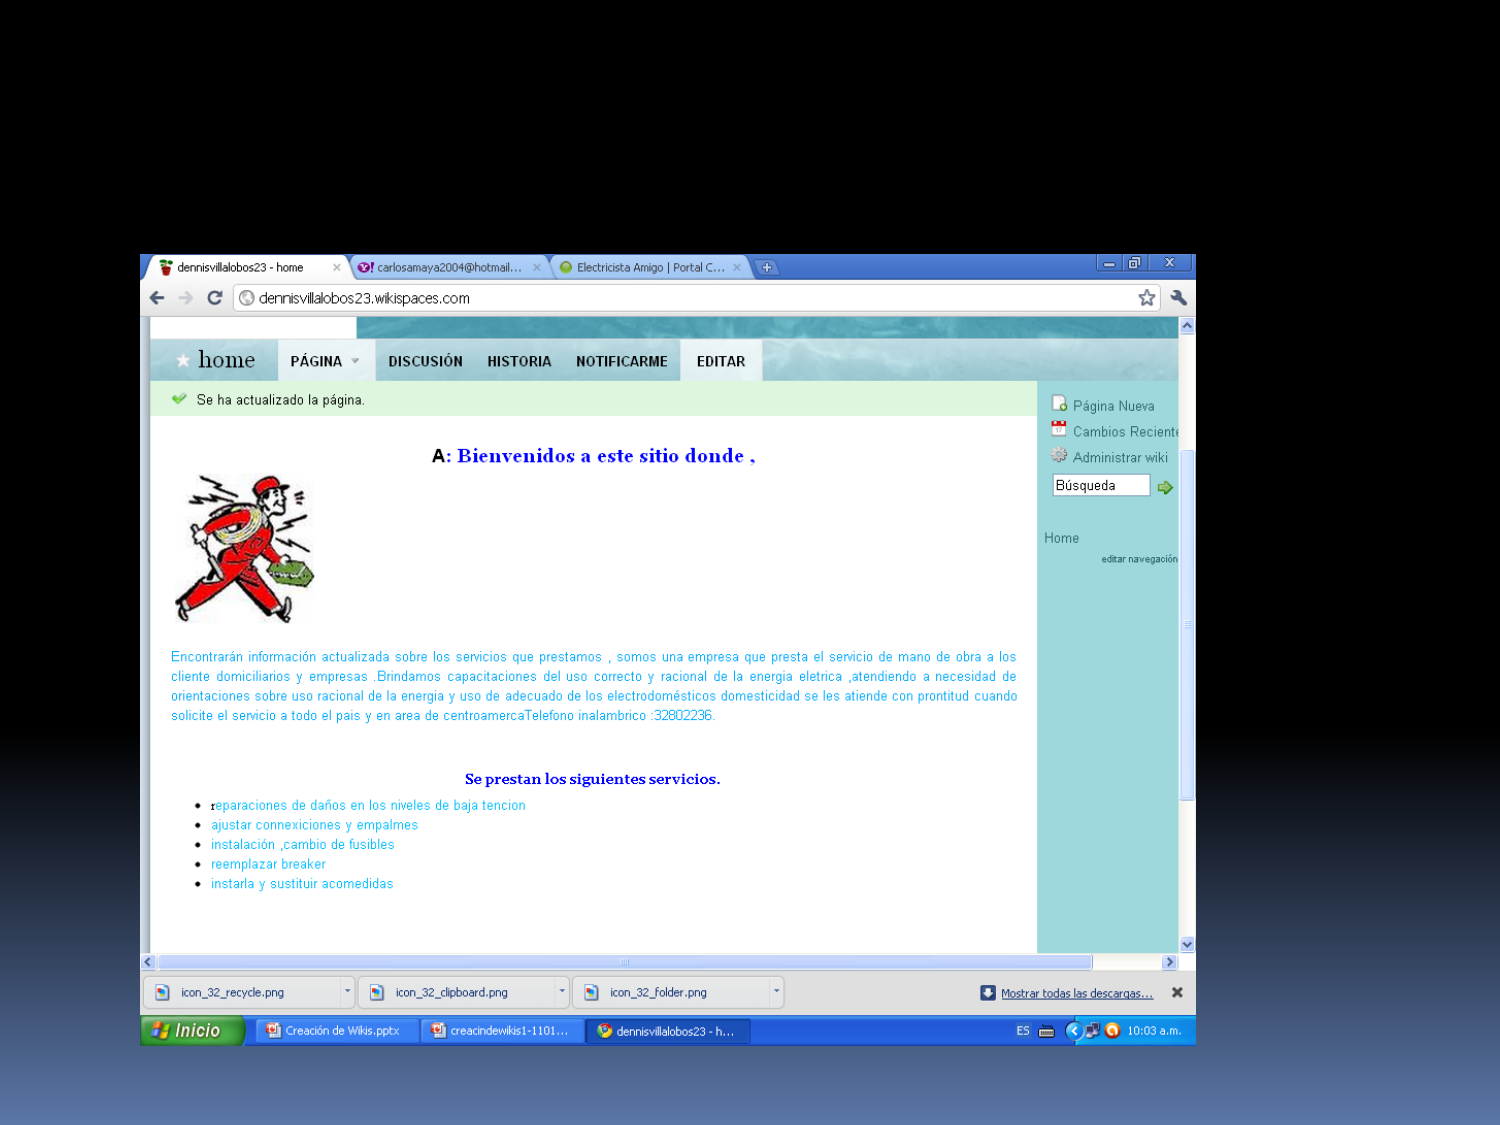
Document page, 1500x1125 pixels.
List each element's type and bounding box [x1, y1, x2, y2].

picture [140, 254, 1196, 1047]
